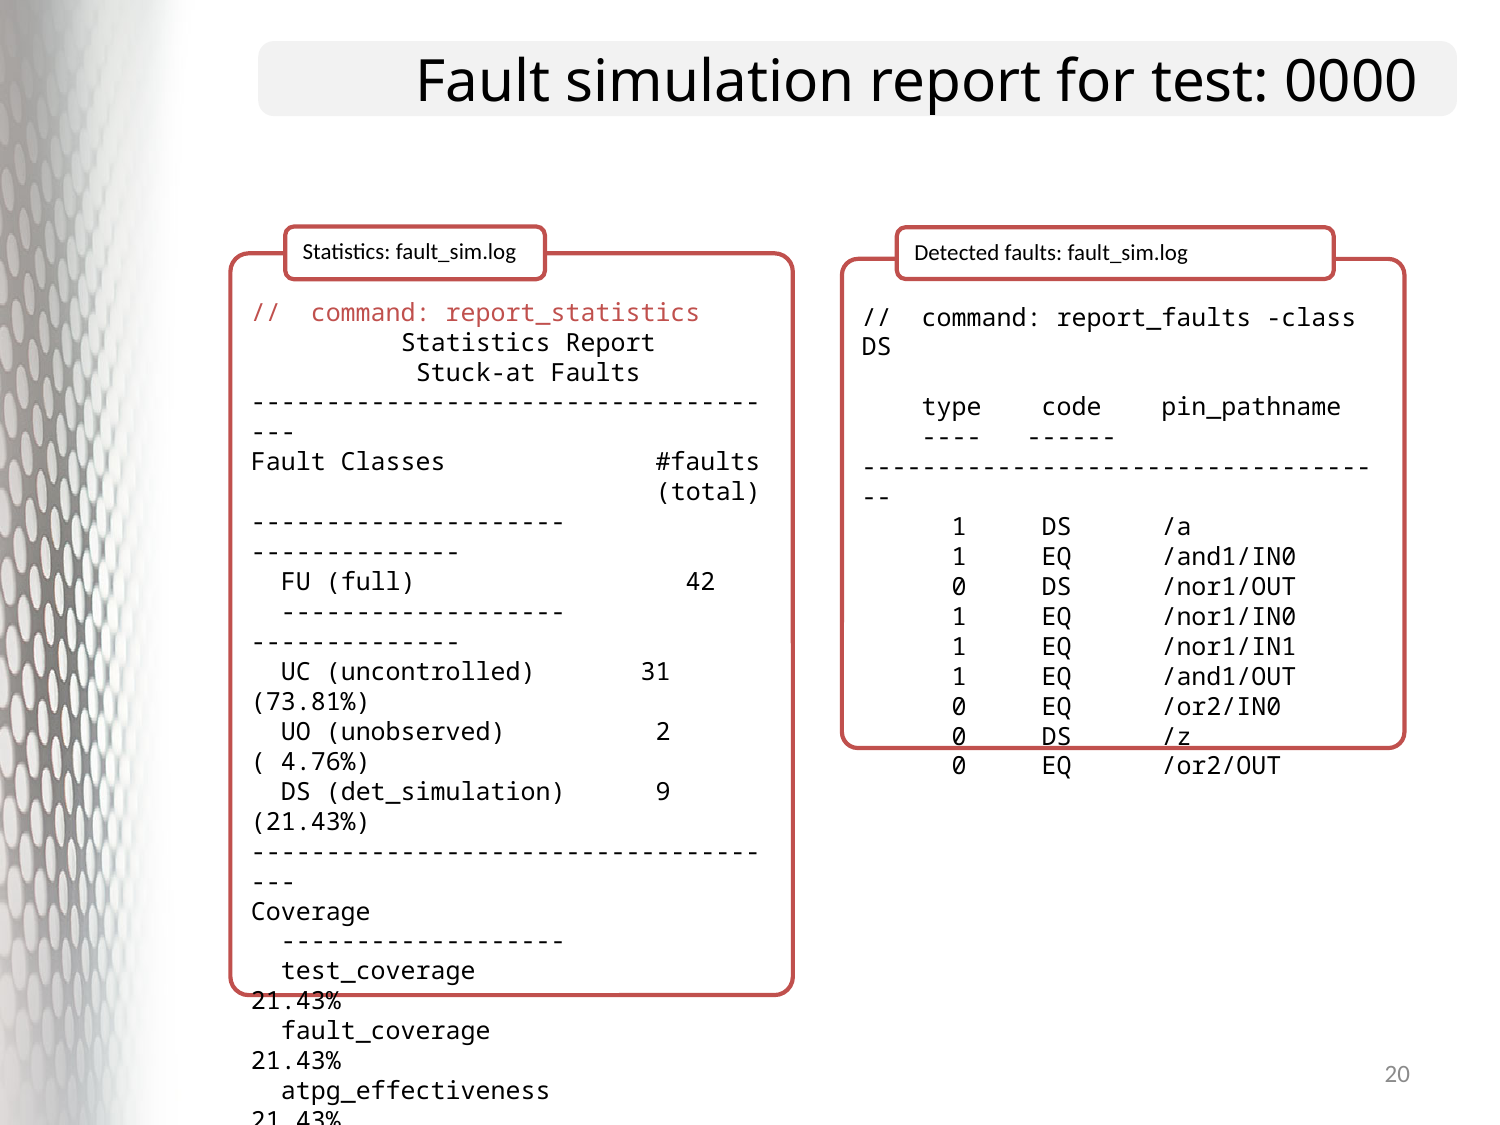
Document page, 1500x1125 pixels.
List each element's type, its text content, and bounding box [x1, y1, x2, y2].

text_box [230, 226, 794, 996]
title Fault simulation report for test: 0000 [58, 40, 1449, 117]
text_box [841, 226, 1405, 749]
slide_number 20 [1074, 1042, 1425, 1103]
picture [0, 0, 200, 1125]
